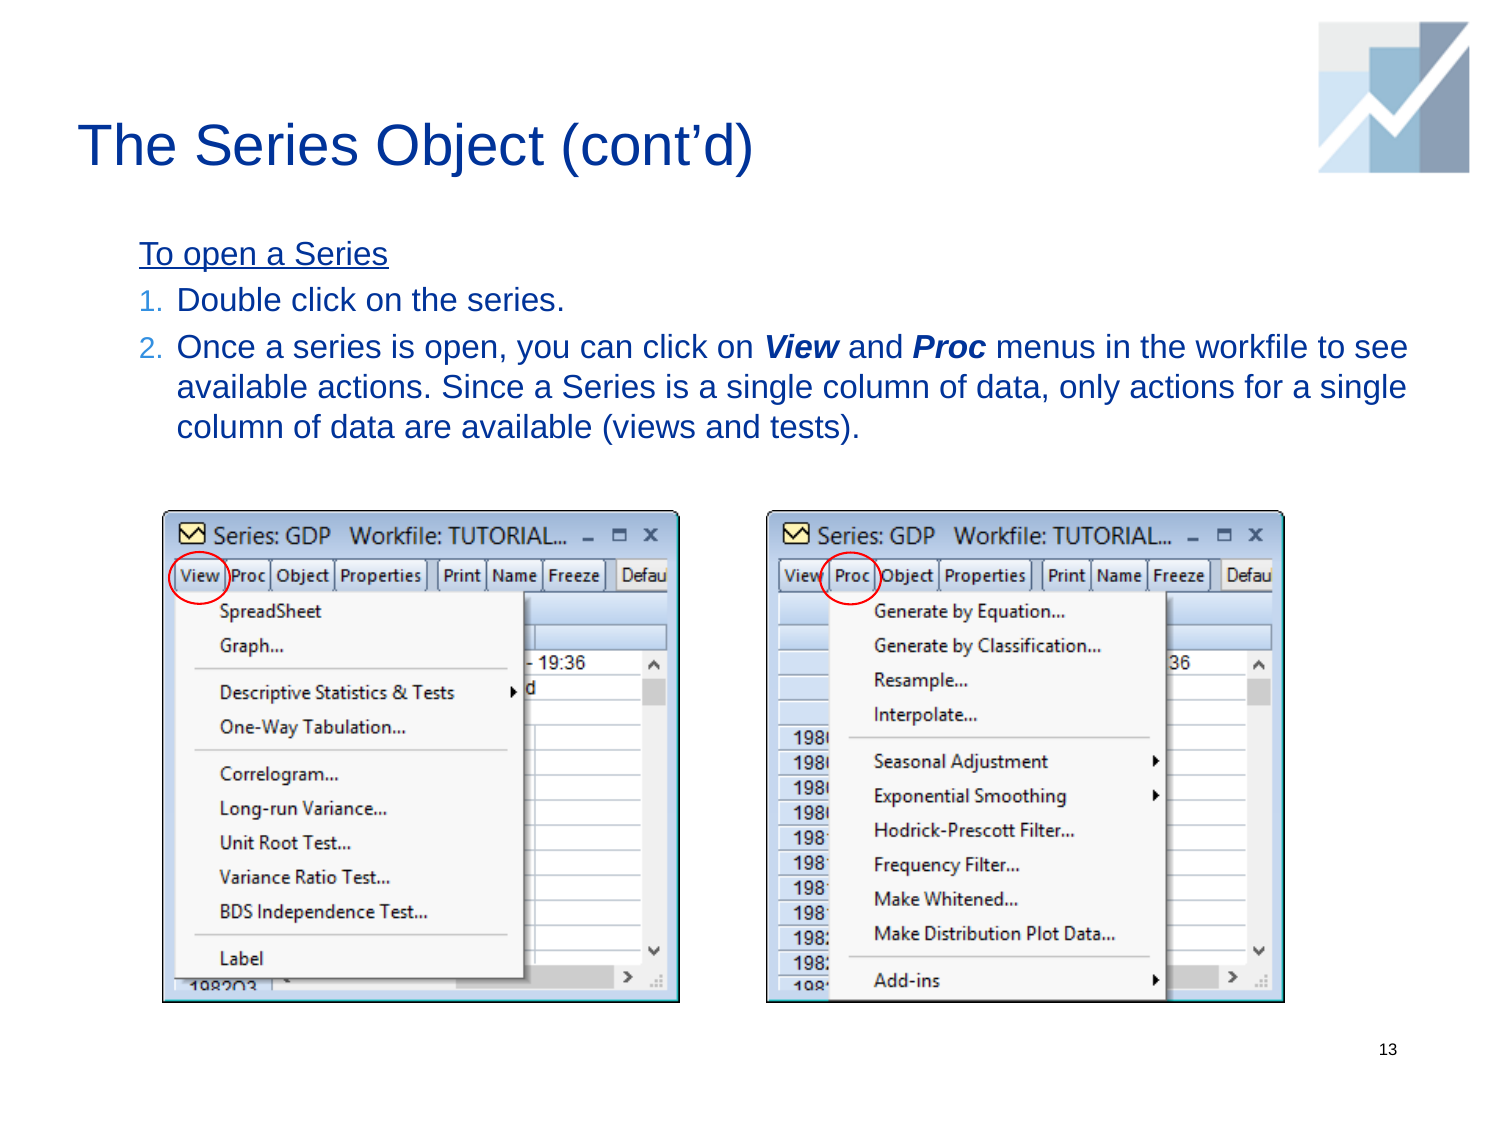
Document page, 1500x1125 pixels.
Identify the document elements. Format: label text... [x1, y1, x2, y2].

picture [162, 510, 680, 1003]
list To open a Series Double click on the series. Once a series is open, you can click on View and Proc menus in the workfile to see available actions. Since a Series is a single column of data, only actions for a single column of data are available (views and tests). [123, 224, 1485, 512]
picture [766, 510, 1285, 1003]
title The Series Object (cont’d) [62, 0, 1297, 185]
slide_number 13 [1262, 1015, 1413, 1067]
picture [1300, 11, 1479, 181]
